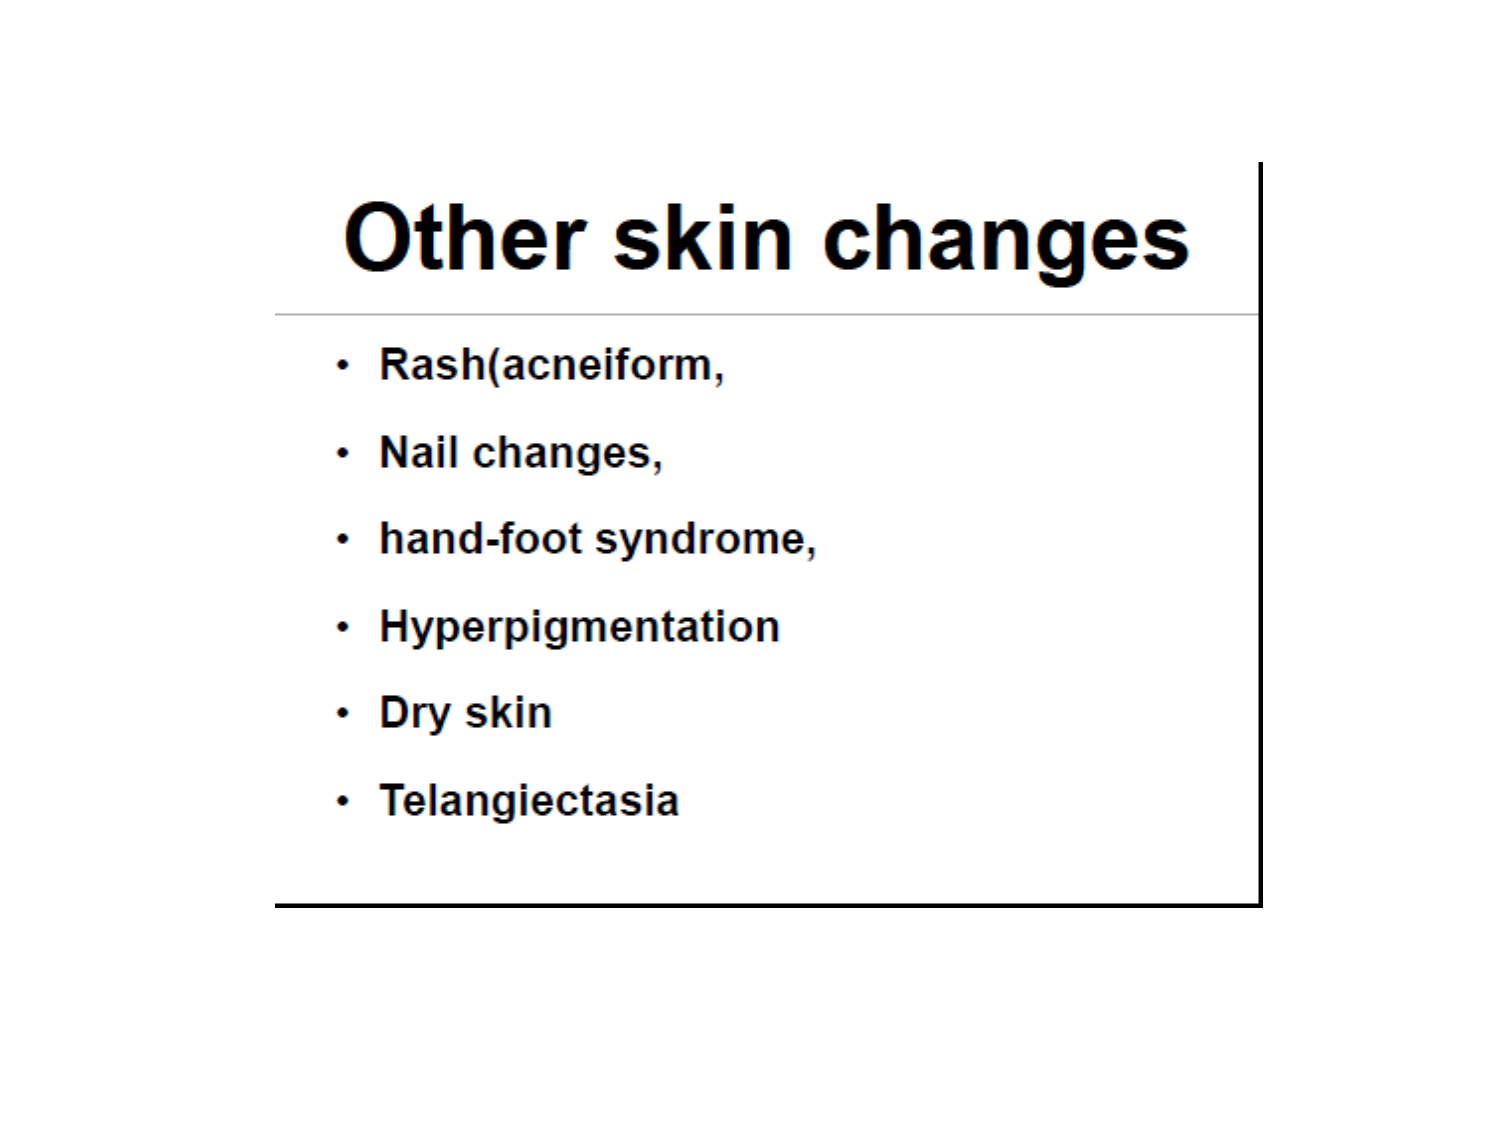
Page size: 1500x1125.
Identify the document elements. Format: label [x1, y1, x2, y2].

list [274, 162, 1263, 909]
